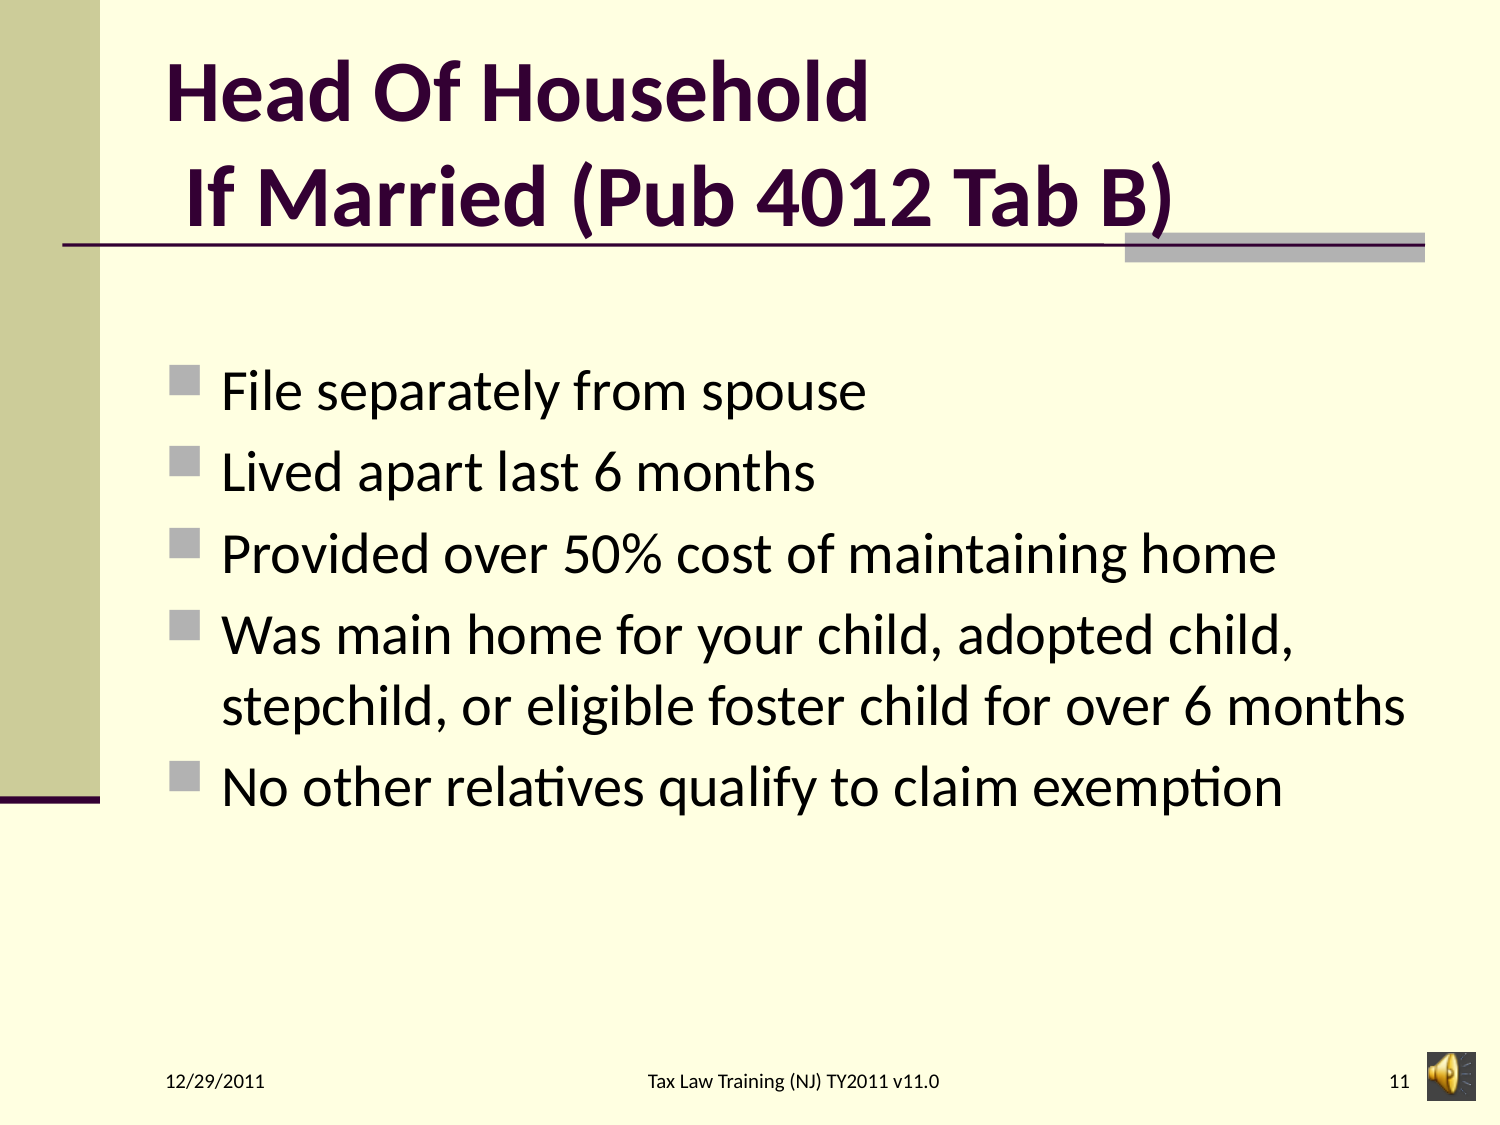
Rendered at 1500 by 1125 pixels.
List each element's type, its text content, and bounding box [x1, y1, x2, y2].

footer Tax Law Training (NJ) TY2011 v11.0 [549, 1049, 1038, 1101]
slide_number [149, 1050, 476, 1101]
title Head Of Household If Married (Pub 4012 Tab B) [150, 45, 1425, 234]
slide_number 11 [1112, 1049, 1426, 1101]
list File separately from spouse Lived apart last 6 months Provided over 50% cost of maintaining home Was main home for your child, adopted child, stepchild, or eligible foster child for over 6 months No other relatives qualify to claim exemption [150, 262, 1425, 1038]
picture [1426, 1051, 1477, 1102]
